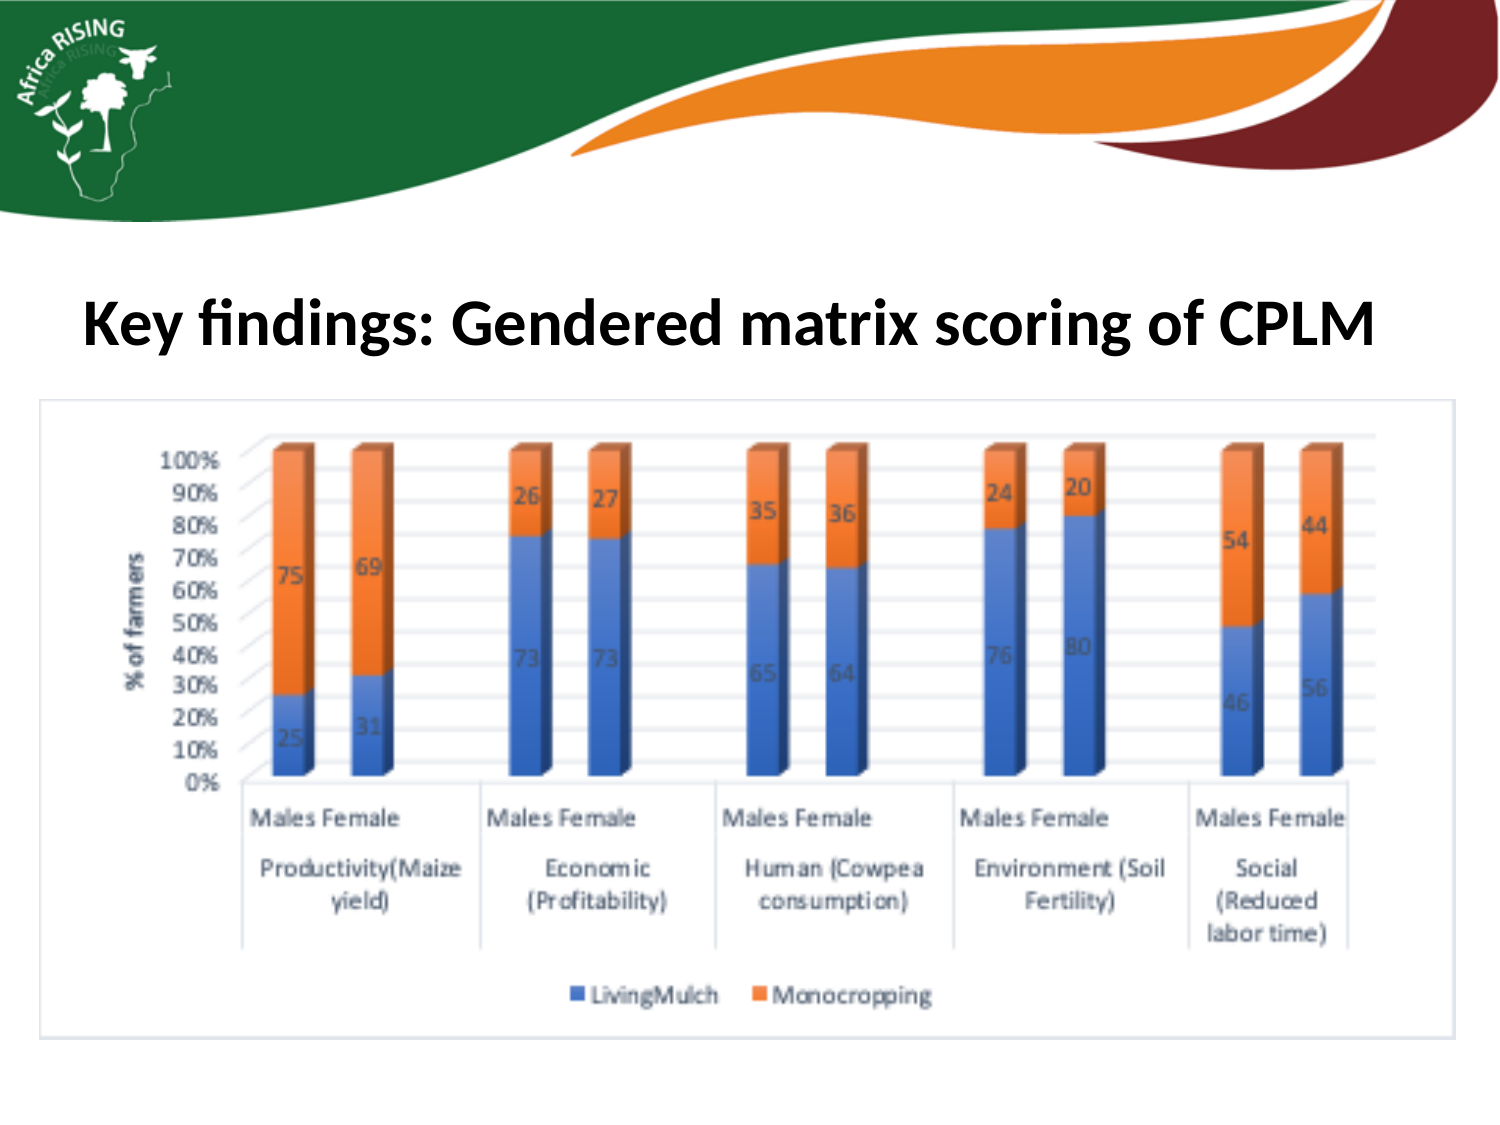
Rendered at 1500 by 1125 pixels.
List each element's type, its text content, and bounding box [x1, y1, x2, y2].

picture [38, 399, 1456, 1040]
picture [0, 0, 1499, 222]
title Key findings: Gendered matrix scoring of CPLM [5, 249, 1456, 388]
